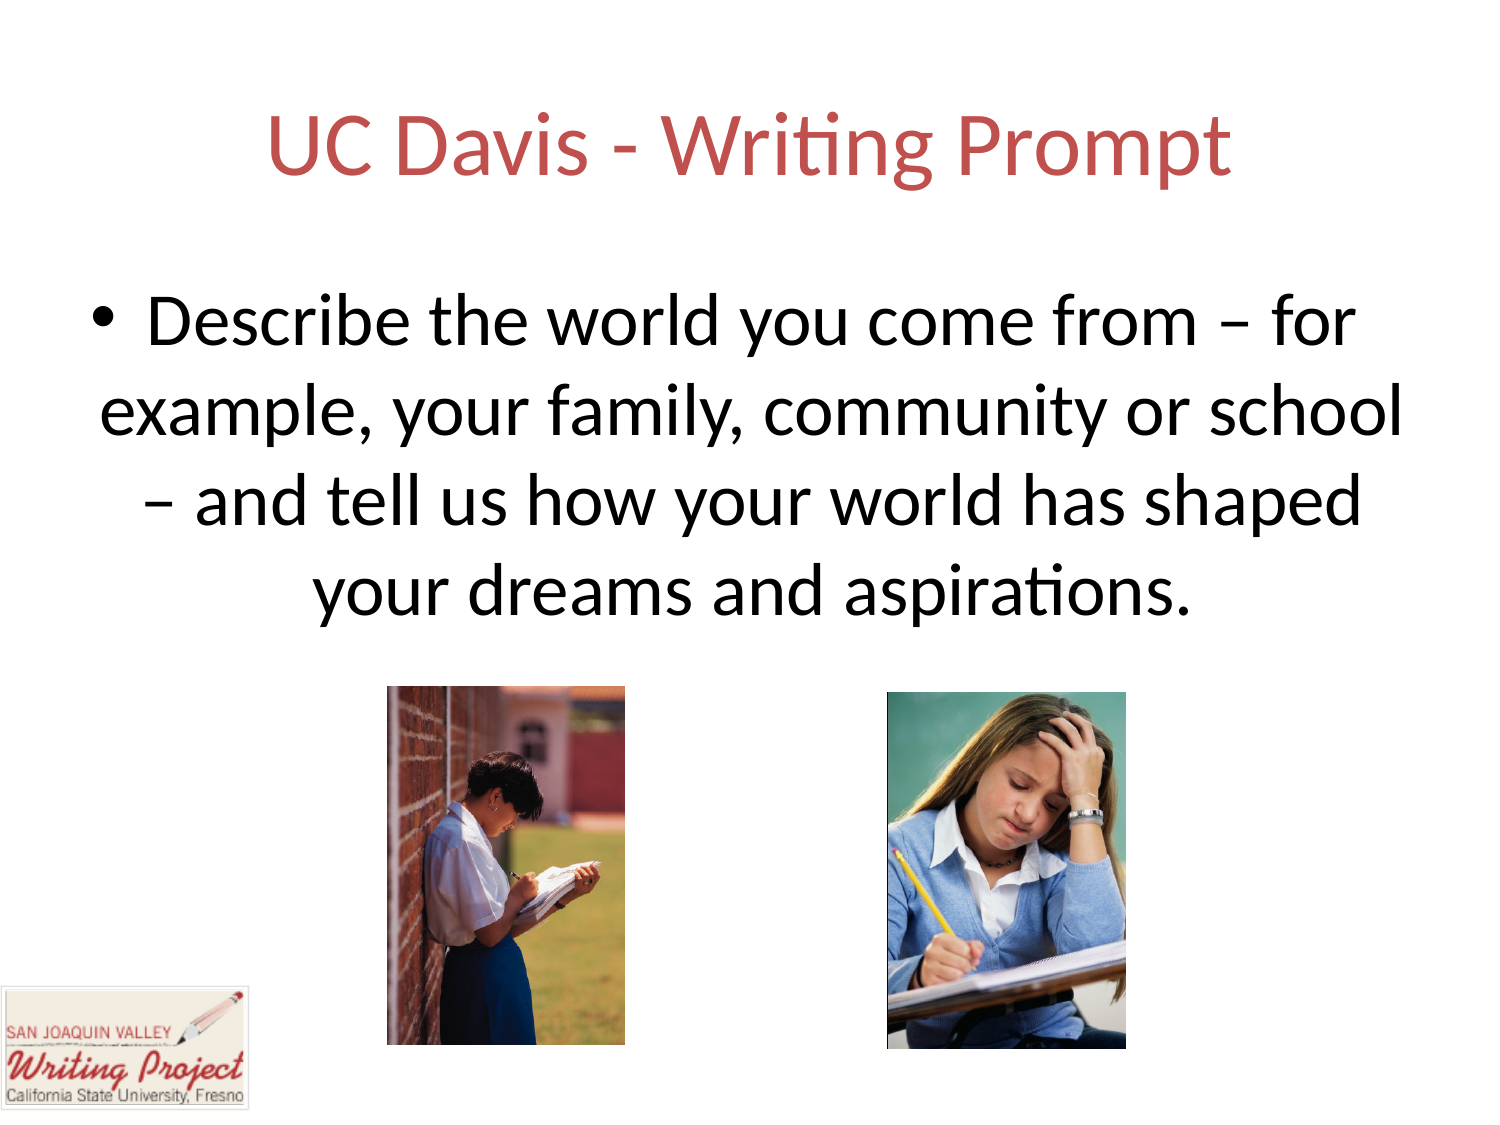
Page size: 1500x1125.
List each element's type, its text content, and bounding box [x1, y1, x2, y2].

picture [387, 686, 626, 1045]
list Describe the world you come from – for example, your family, community or school – and tell us how your world has shaped your dreams and aspirations. [24, 262, 1425, 838]
title UC Davis - Writing Prompt [75, 45, 1425, 233]
picture [0, 985, 251, 1111]
picture [887, 691, 1126, 1049]
